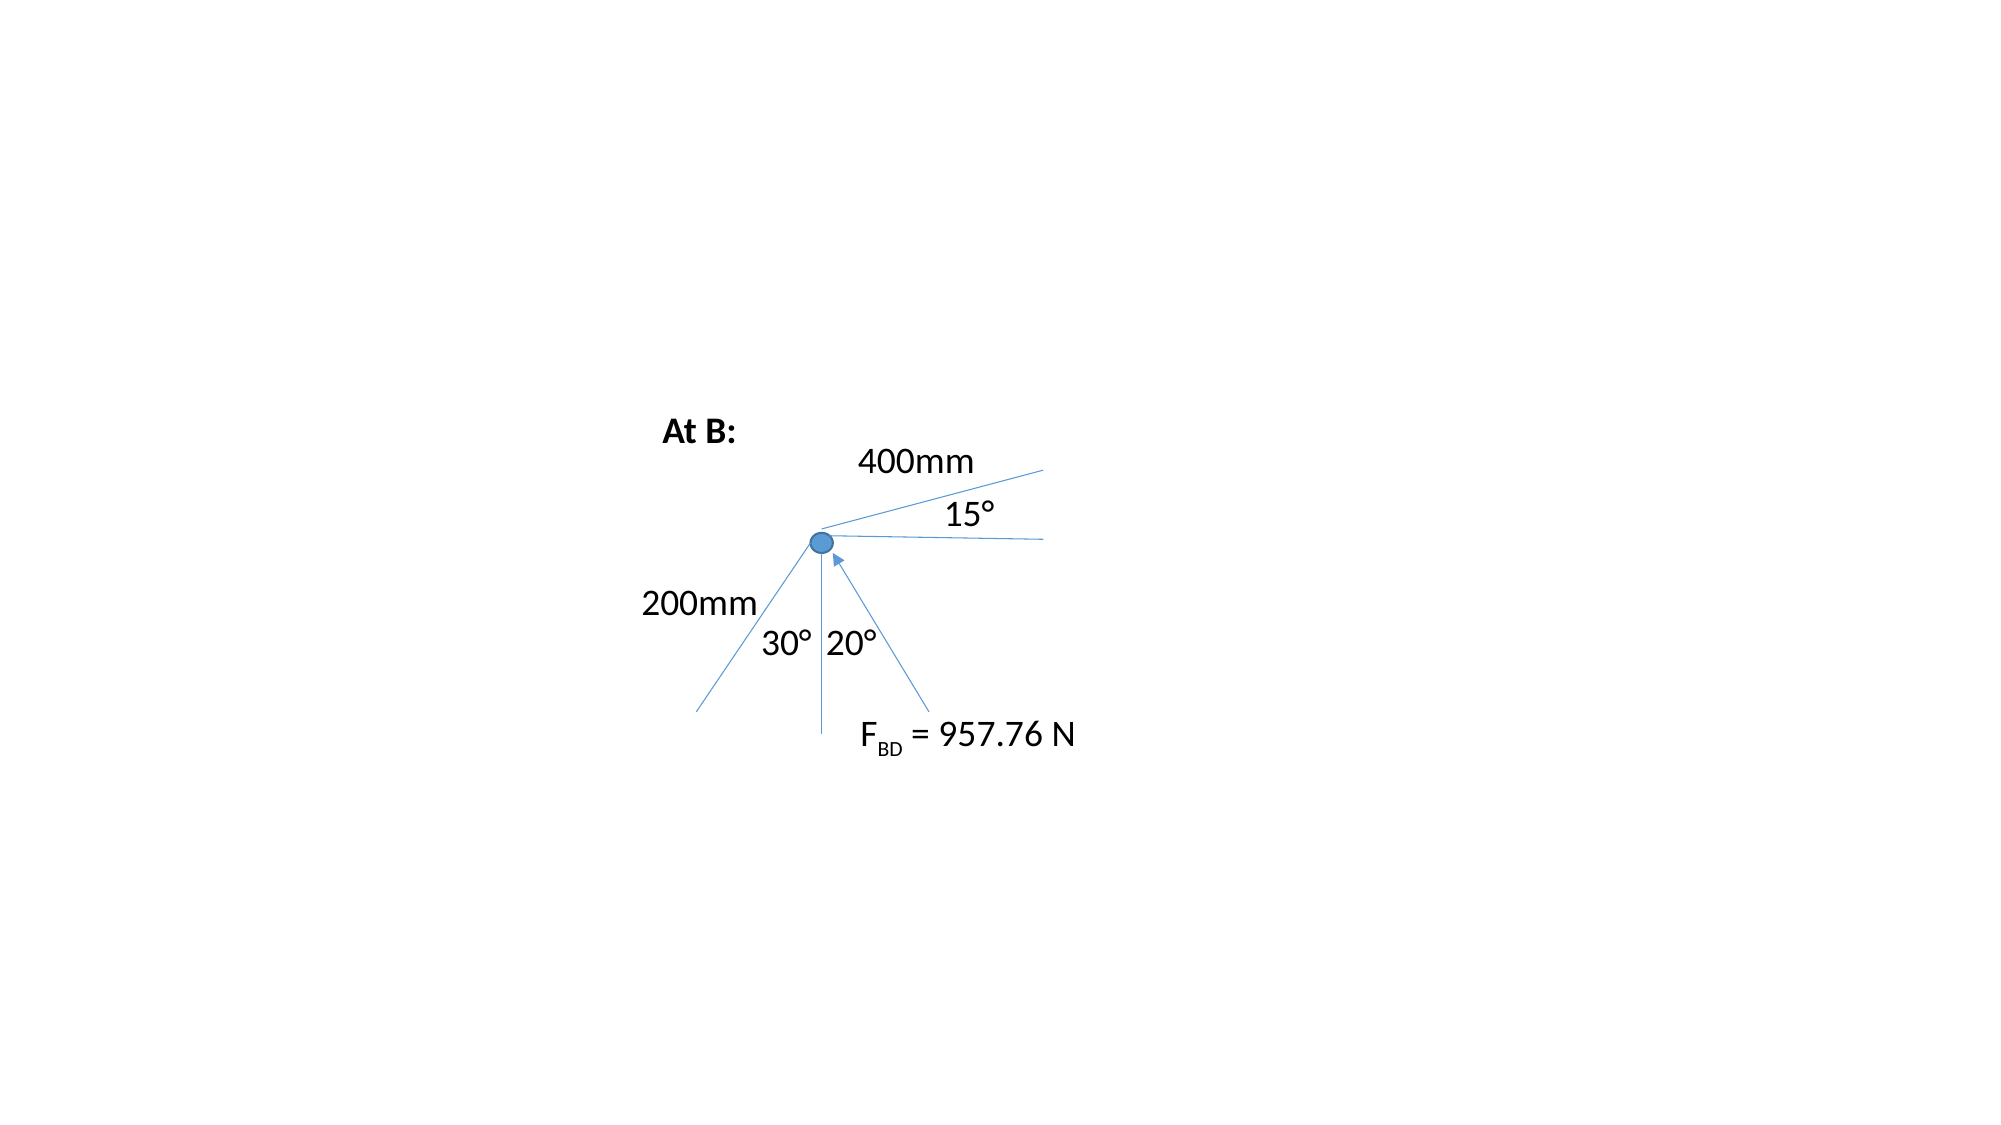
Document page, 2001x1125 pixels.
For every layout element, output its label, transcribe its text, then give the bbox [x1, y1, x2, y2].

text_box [829, 535, 1044, 540]
text_box FBD = 957.76 N [845, 701, 1091, 768]
text_box 200mm [626, 570, 696, 631]
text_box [832, 552, 930, 712]
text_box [696, 542, 811, 712]
text_box 400mm [843, 428, 990, 470]
text_box 30° [822, 611, 827, 671]
text_box 15° [929, 481, 1095, 542]
text_box [809, 531, 834, 554]
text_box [821, 470, 1044, 529]
text_box At B: [647, 398, 752, 459]
text_box 30° [811, 611, 821, 671]
text_box 20° [827, 611, 832, 671]
